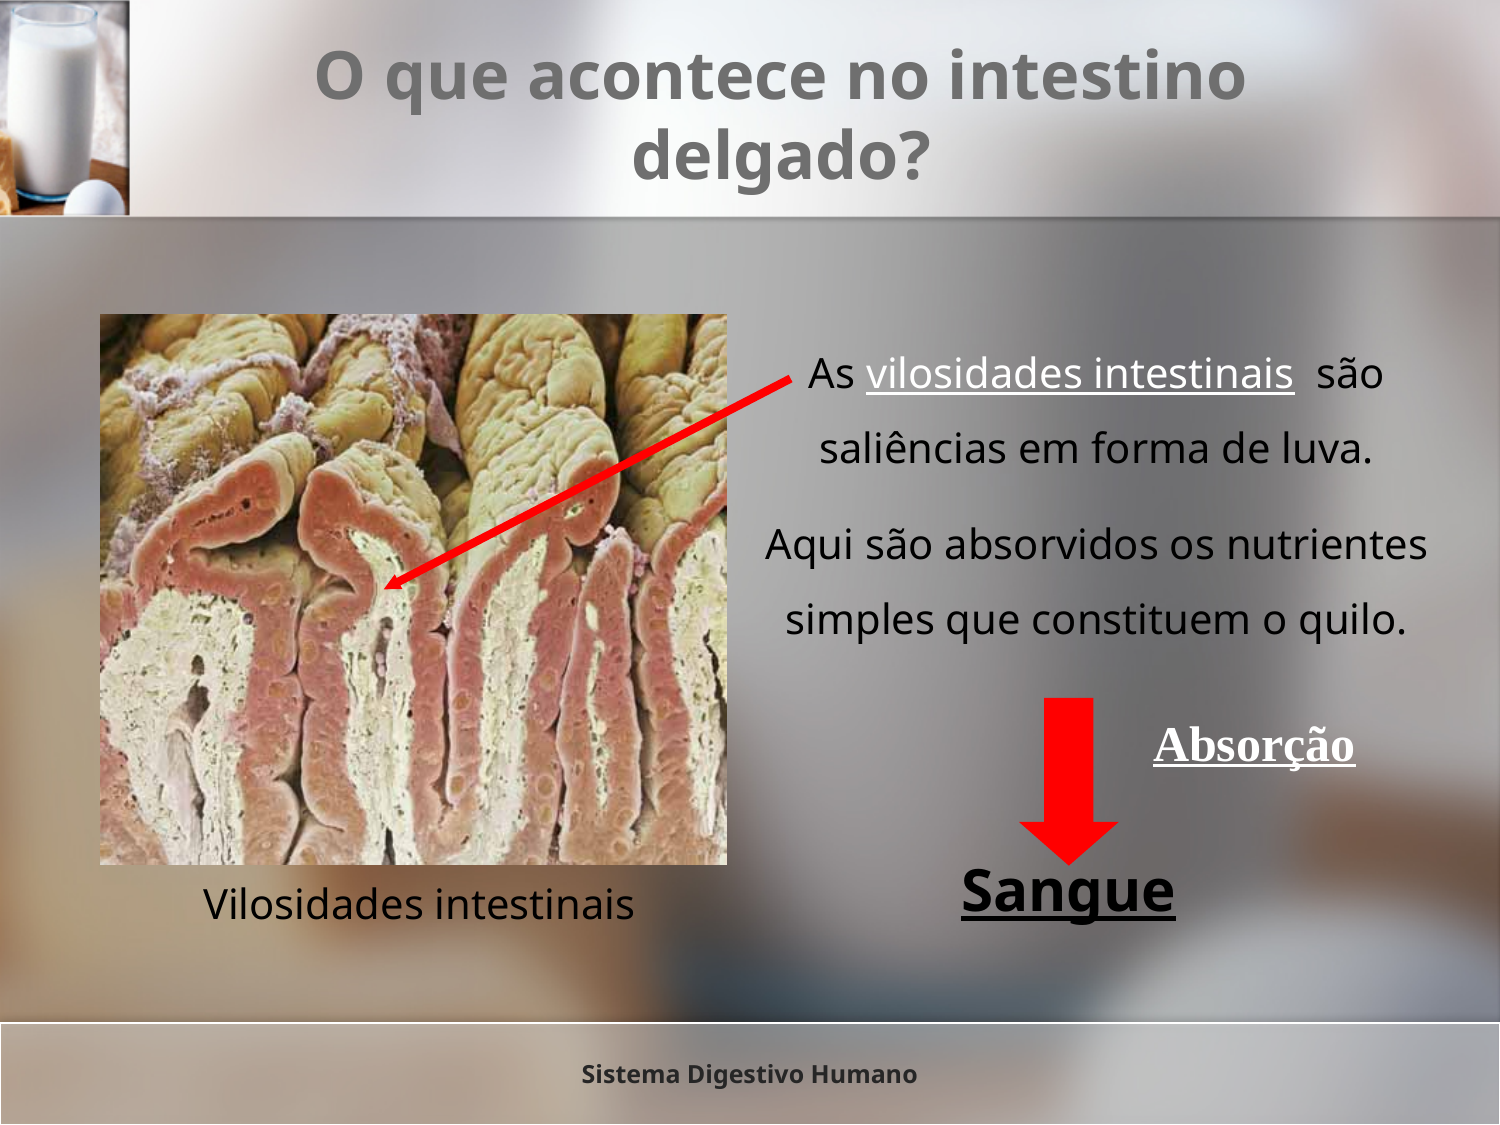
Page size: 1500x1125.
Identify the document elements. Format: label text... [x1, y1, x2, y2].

picture [0, 0, 1500, 1022]
text_box Vilosidades intestinais [112, 872, 727, 936]
text_box Absorção [1100, 703, 1408, 779]
text_box Sangue [797, 846, 1341, 931]
footer Sistema Digestivo Humano [512, 1051, 988, 1125]
title O que acontece no intestino delgado? [150, 24, 1413, 200]
text_box [1021, 698, 1117, 846]
text_box As vilosidades intestinais são saliências em forma de luva. Aqui são absorvidos os nutrientes simples que constituem o quilo. [748, 314, 1446, 650]
